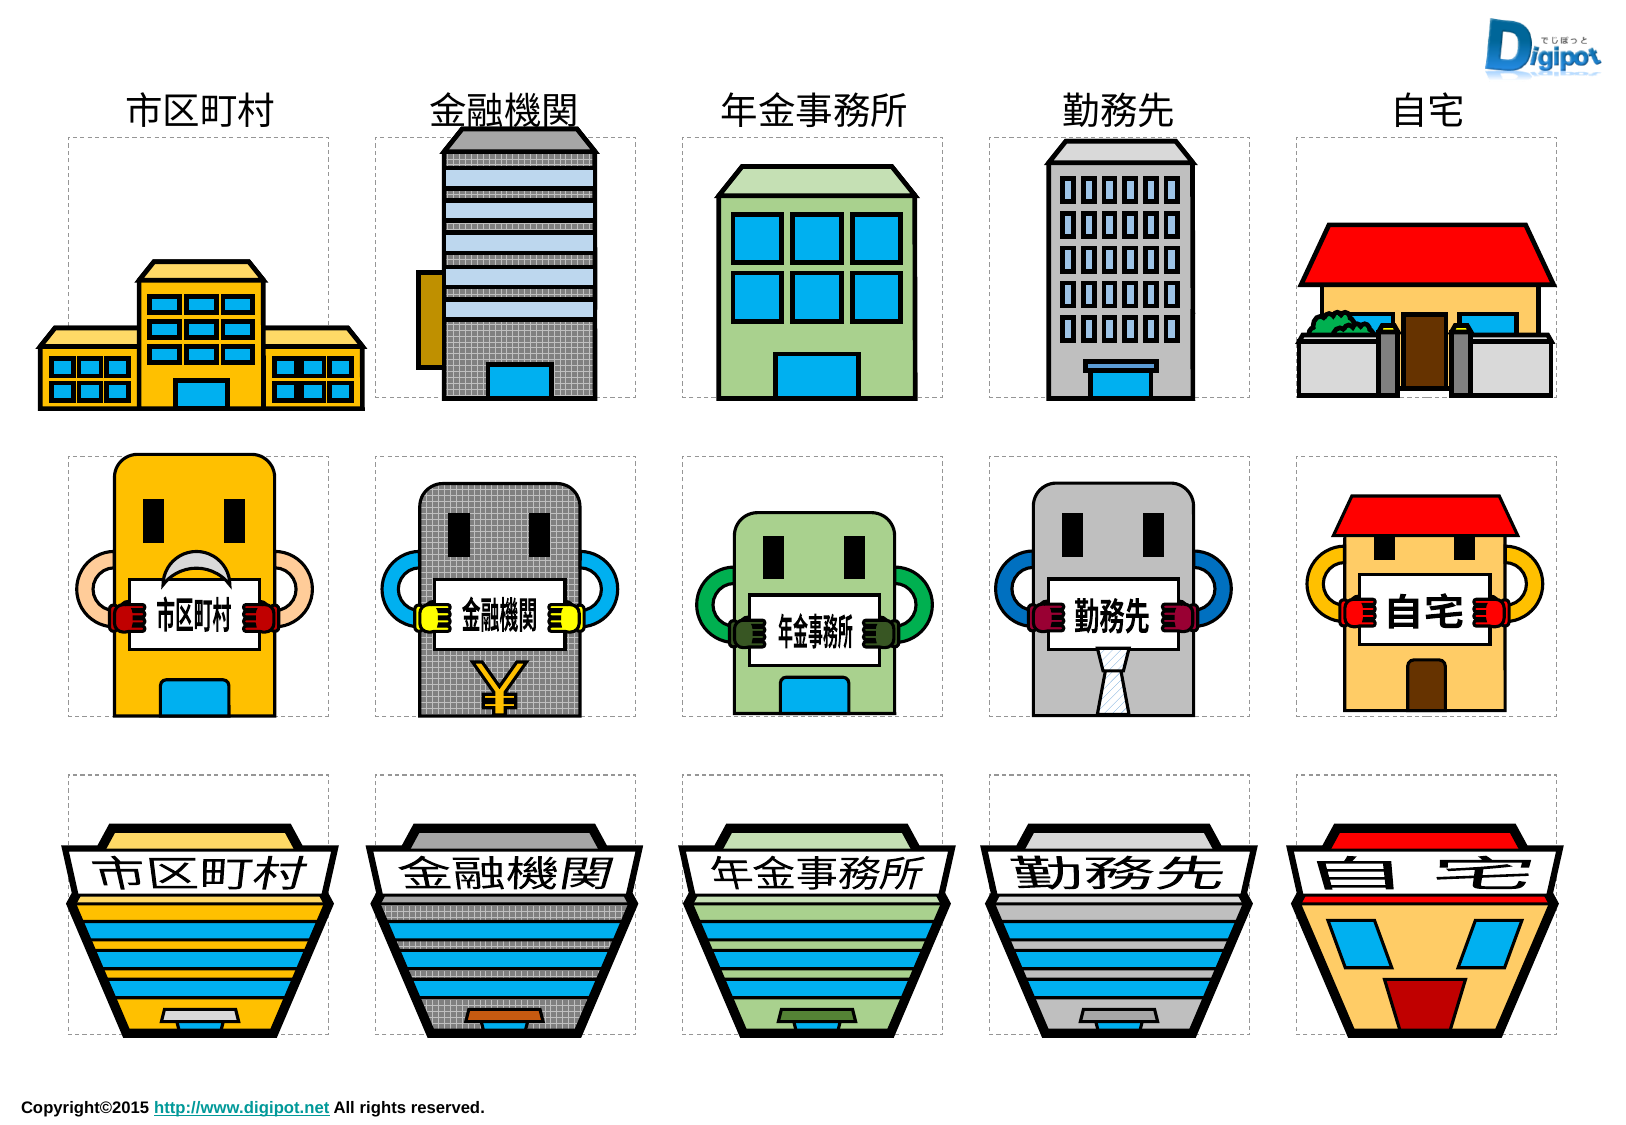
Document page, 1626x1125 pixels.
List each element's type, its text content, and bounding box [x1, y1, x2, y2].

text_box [995, 482, 1232, 716]
picture [1485, 18, 1602, 82]
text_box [381, 483, 619, 717]
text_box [418, 128, 596, 399]
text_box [76, 454, 313, 717]
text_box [1291, 827, 1559, 1034]
text_box 年金事務所 [706, 79, 924, 139]
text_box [371, 827, 638, 1034]
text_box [1298, 224, 1554, 397]
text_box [66, 827, 334, 1034]
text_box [683, 827, 951, 1034]
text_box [718, 166, 916, 399]
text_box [1048, 140, 1194, 399]
text_box 金融機関 [414, 79, 595, 131]
text_box 勤務先 [1047, 79, 1191, 139]
text_box 市区町村 [110, 79, 290, 139]
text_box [696, 512, 933, 714]
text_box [39, 261, 363, 409]
text_box 自宅 [1375, 79, 1480, 139]
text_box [985, 827, 1253, 1034]
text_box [1306, 495, 1544, 711]
